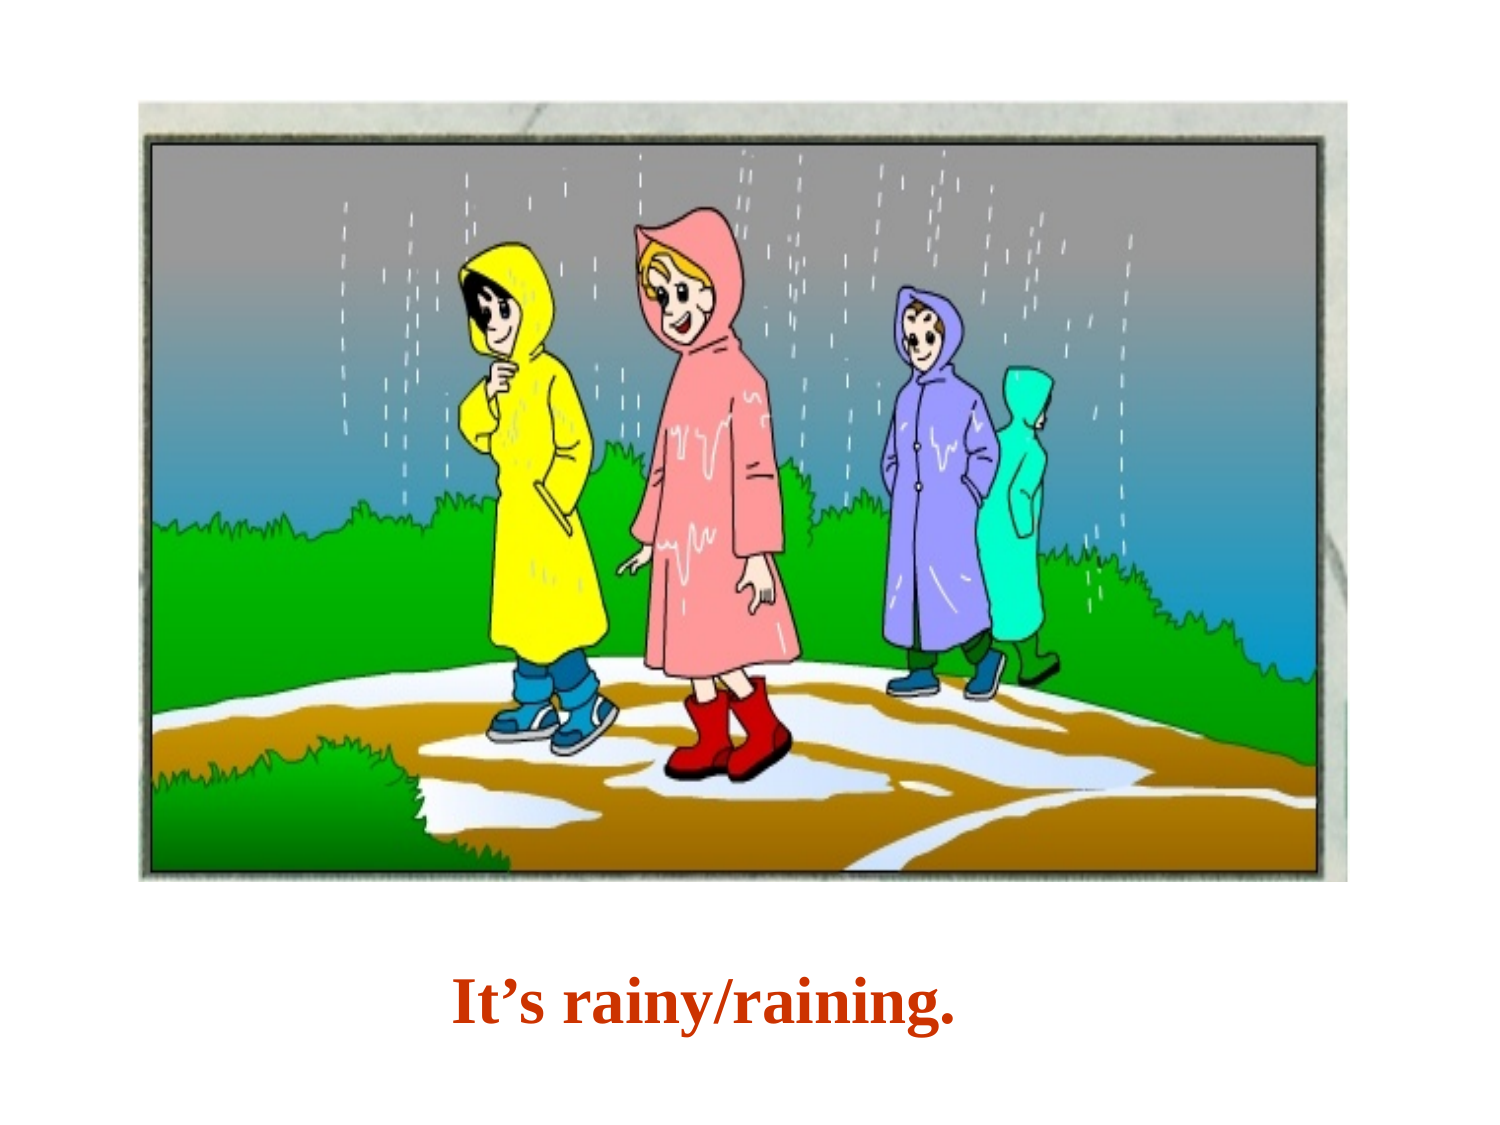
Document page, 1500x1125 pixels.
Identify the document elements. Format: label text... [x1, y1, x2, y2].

picture [137, 99, 1351, 882]
text_box It’s rainy/raining.组卷网 [399, 949, 1138, 1125]
